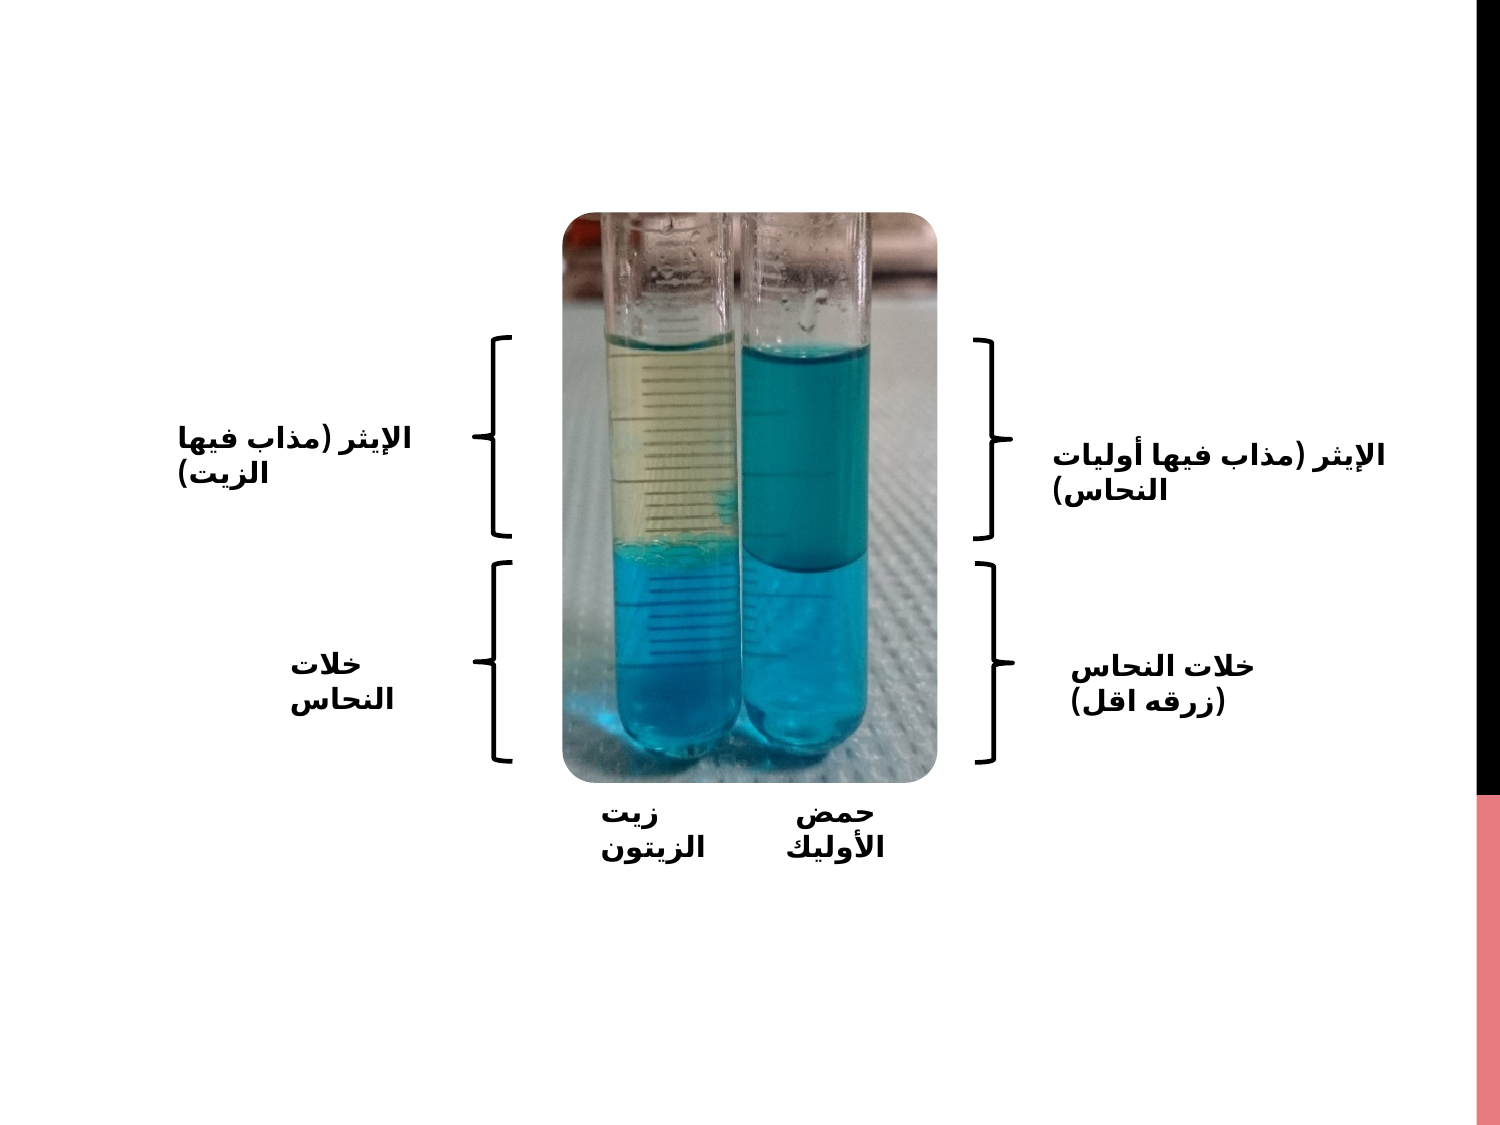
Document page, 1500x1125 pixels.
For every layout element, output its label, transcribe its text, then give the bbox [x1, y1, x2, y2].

text_box الإيثر (مذاب فيها أوليات النحاس) [1037, 428, 1445, 514]
text_box زيت الزيتون [585, 788, 749, 871]
picture [561, 211, 938, 784]
text_box [973, 338, 1012, 540]
text_box حمض الأوليك [749, 788, 921, 871]
text_box خلات النحاس [274, 637, 438, 723]
text_box [473, 561, 513, 763]
text_box [974, 562, 1014, 764]
text_box خلات النحاس (زرقه اقل) [1055, 640, 1350, 725]
text_box الإيثر (مذاب فيها الزيت) [162, 411, 437, 497]
text_box [473, 336, 512, 538]
